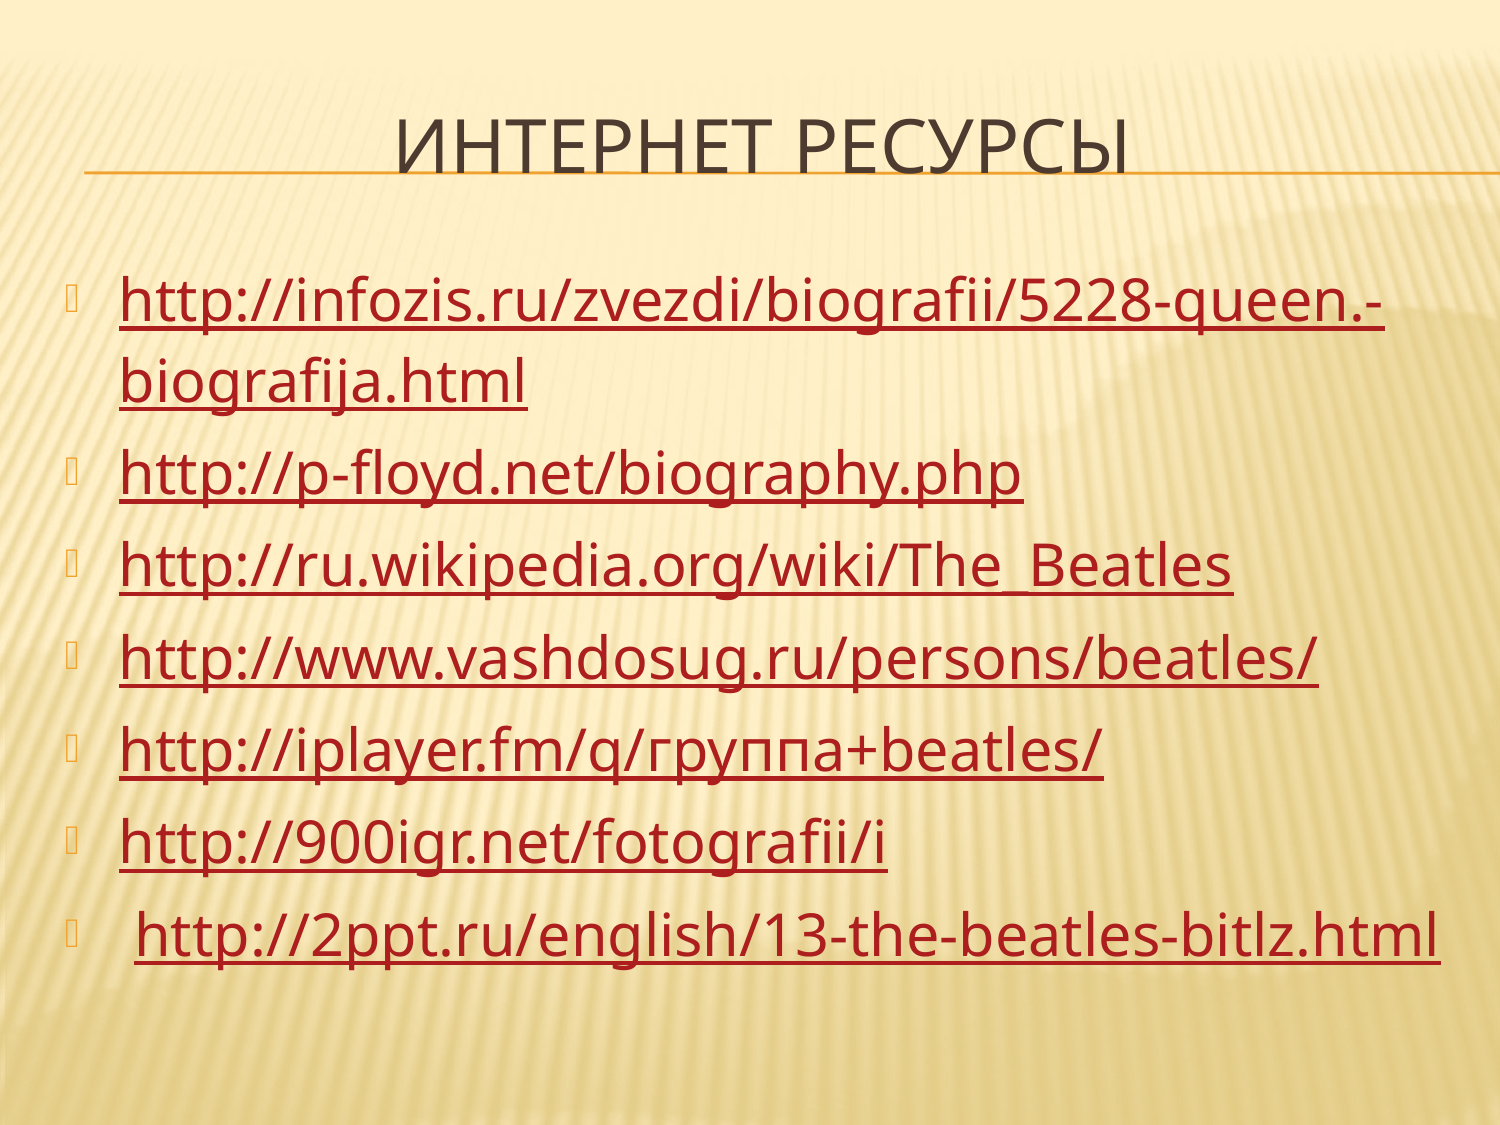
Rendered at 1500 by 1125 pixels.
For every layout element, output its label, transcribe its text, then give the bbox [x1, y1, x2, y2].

title Интернет ресурсы [50, 75, 1475, 213]
list http://infozis.ru/zvezdi/biografii/5228-queen.-biografija.html http://p-floyd.net/biography.php http://ru.wikipedia.org/wiki/The_Beatles http://www.vashdosug.ru/persons/beatles/ http://iplayer.fm/q/группа+beatles/ http://900igr.net/fotografii/i http://2ppt.ru/english/13-the-beatles-bitlz.html [50, 254, 1475, 998]
